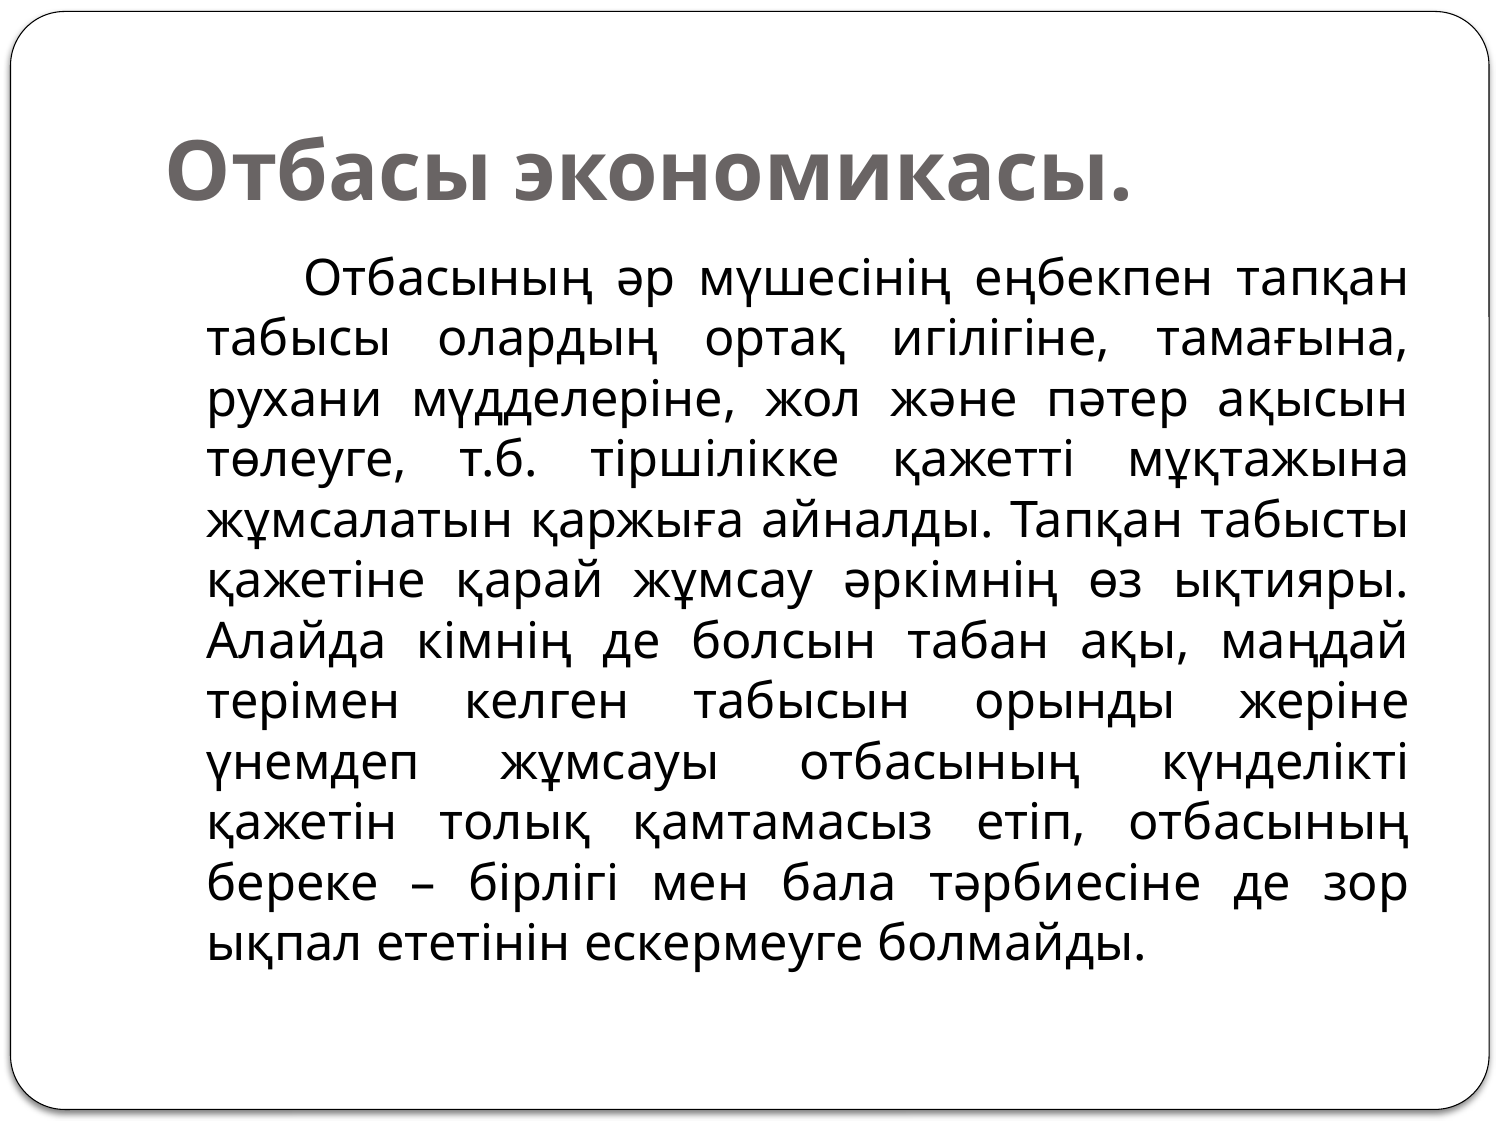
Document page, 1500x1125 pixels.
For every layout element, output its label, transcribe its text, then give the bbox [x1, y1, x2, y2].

list Отбасының әр мүшесінің еңбекпен тапқан табысы олардың ортақ игілігіне, тамағына, рухани мүдделеріне, жол және пәтер ақысын төлеуге, т.б. тіршілікке қажетті мұқтажына жұмсалатын қаржыға айналды. Тапқан табысты қажетіне қарай жұмсау әркімнің өз ықтияры. Алайда кімнің де болсын табан ақы, маңдай терімен келген табысын орынды жеріне үнемдеп жұмсауы отбасының күнделікті қажетін толық қамтамасыз етіп, отбасының береке – бірлігі мен бала тәрбиесіне де зор ықпал ететінін ескермеуге болмайды. [150, 237, 1425, 988]
title Отбасы экономикасы. [150, 45, 1425, 233]
